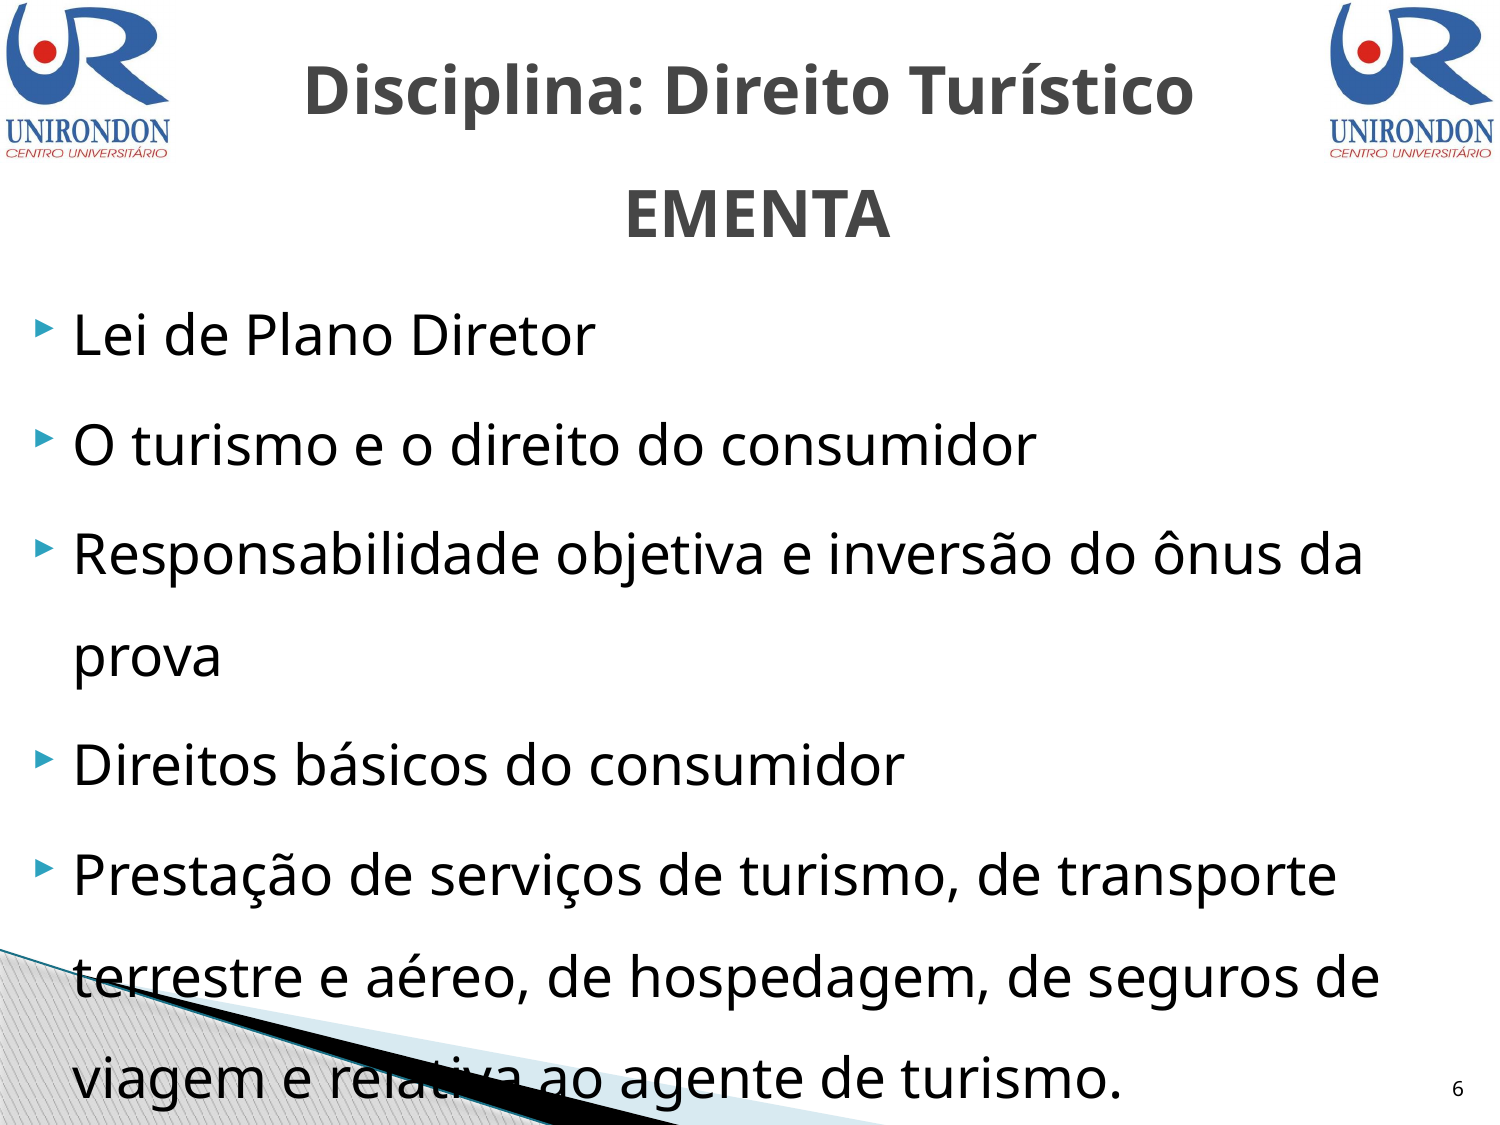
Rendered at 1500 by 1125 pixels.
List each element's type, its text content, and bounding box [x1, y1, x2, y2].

title EMENTA [82, 164, 1432, 257]
slide_number 6 [1418, 1051, 1479, 1112]
picture [0, 0, 176, 164]
list Lei de Plano Diretor O turismo e o direito do consumidor Responsabilidade objetiva e inversão do ônus da prova Direitos básicos do consumidor Prestação de serviços de turismo, de transporte terrestre e aéreo, de hospedagem, de seguros de viagem e relativa ao agente de turismo. [0, 257, 1477, 1125]
picture [1323, 0, 1500, 164]
text_box Disciplina: Direito Turístico [181, 35, 1318, 141]
